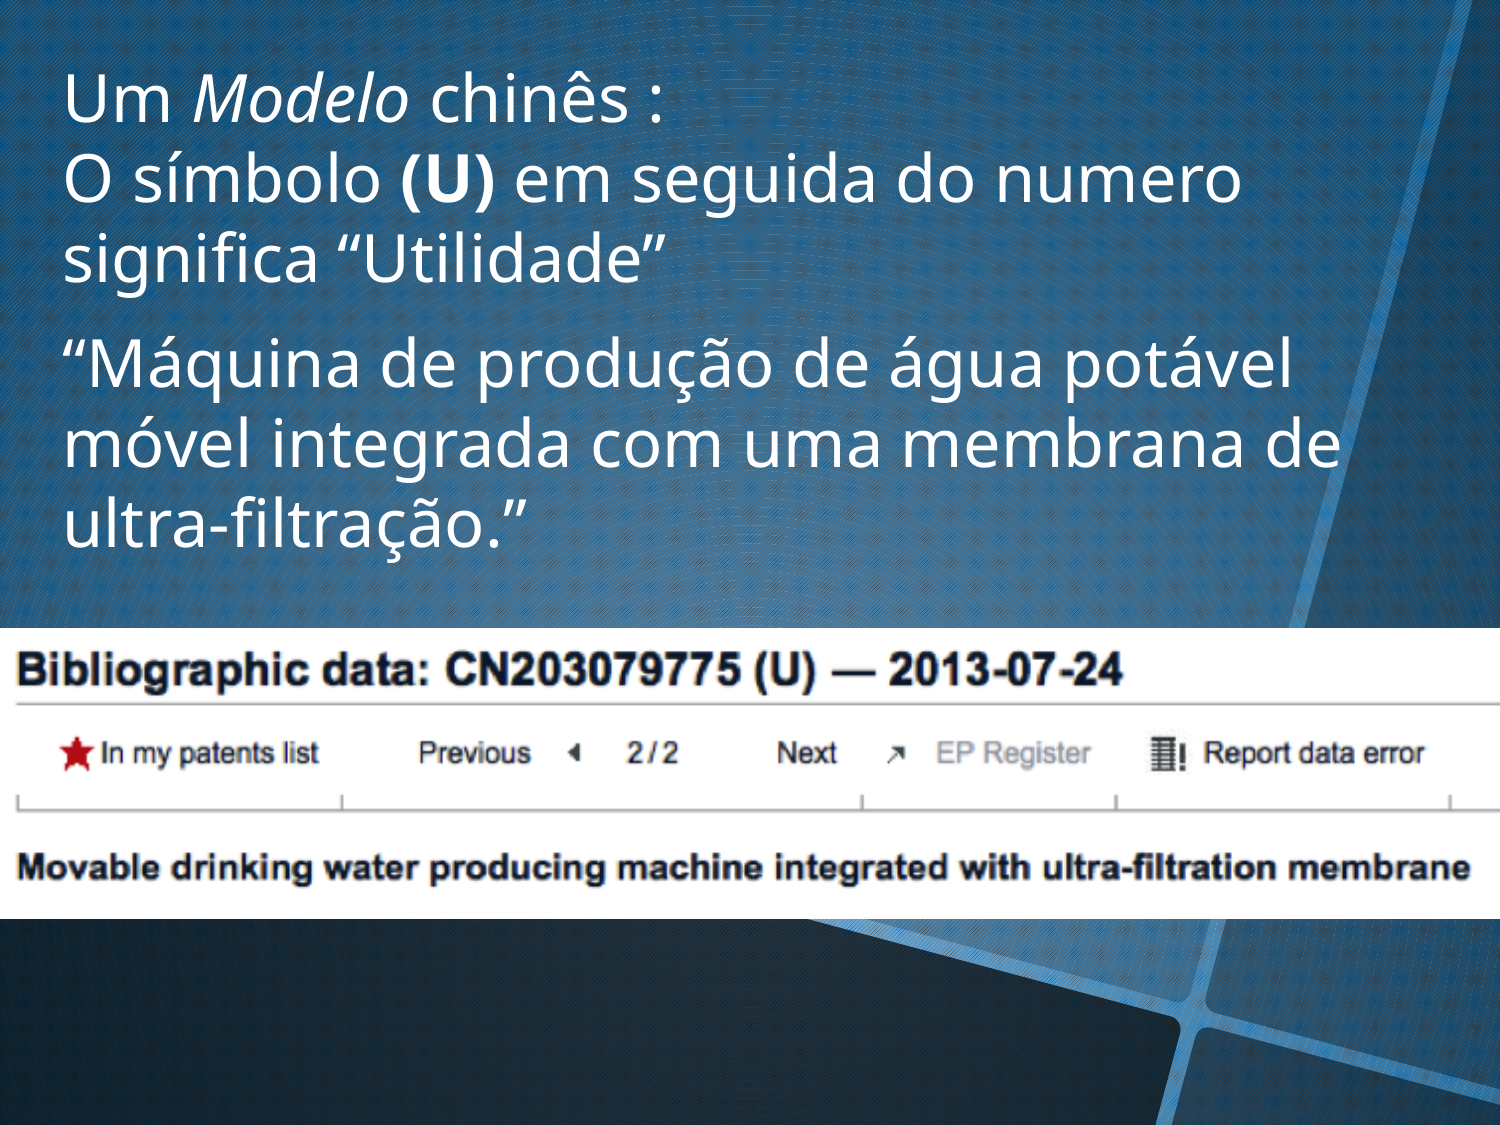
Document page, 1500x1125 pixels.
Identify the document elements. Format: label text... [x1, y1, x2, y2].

text_box Um Modelo chinês : O símbolo (U) em seguida do numero significa “Utilidade” “Máquina de produção de água potável móvel integrada com uma membrana de ultra-filtração.” [48, 48, 1456, 568]
picture [0, 628, 1500, 920]
